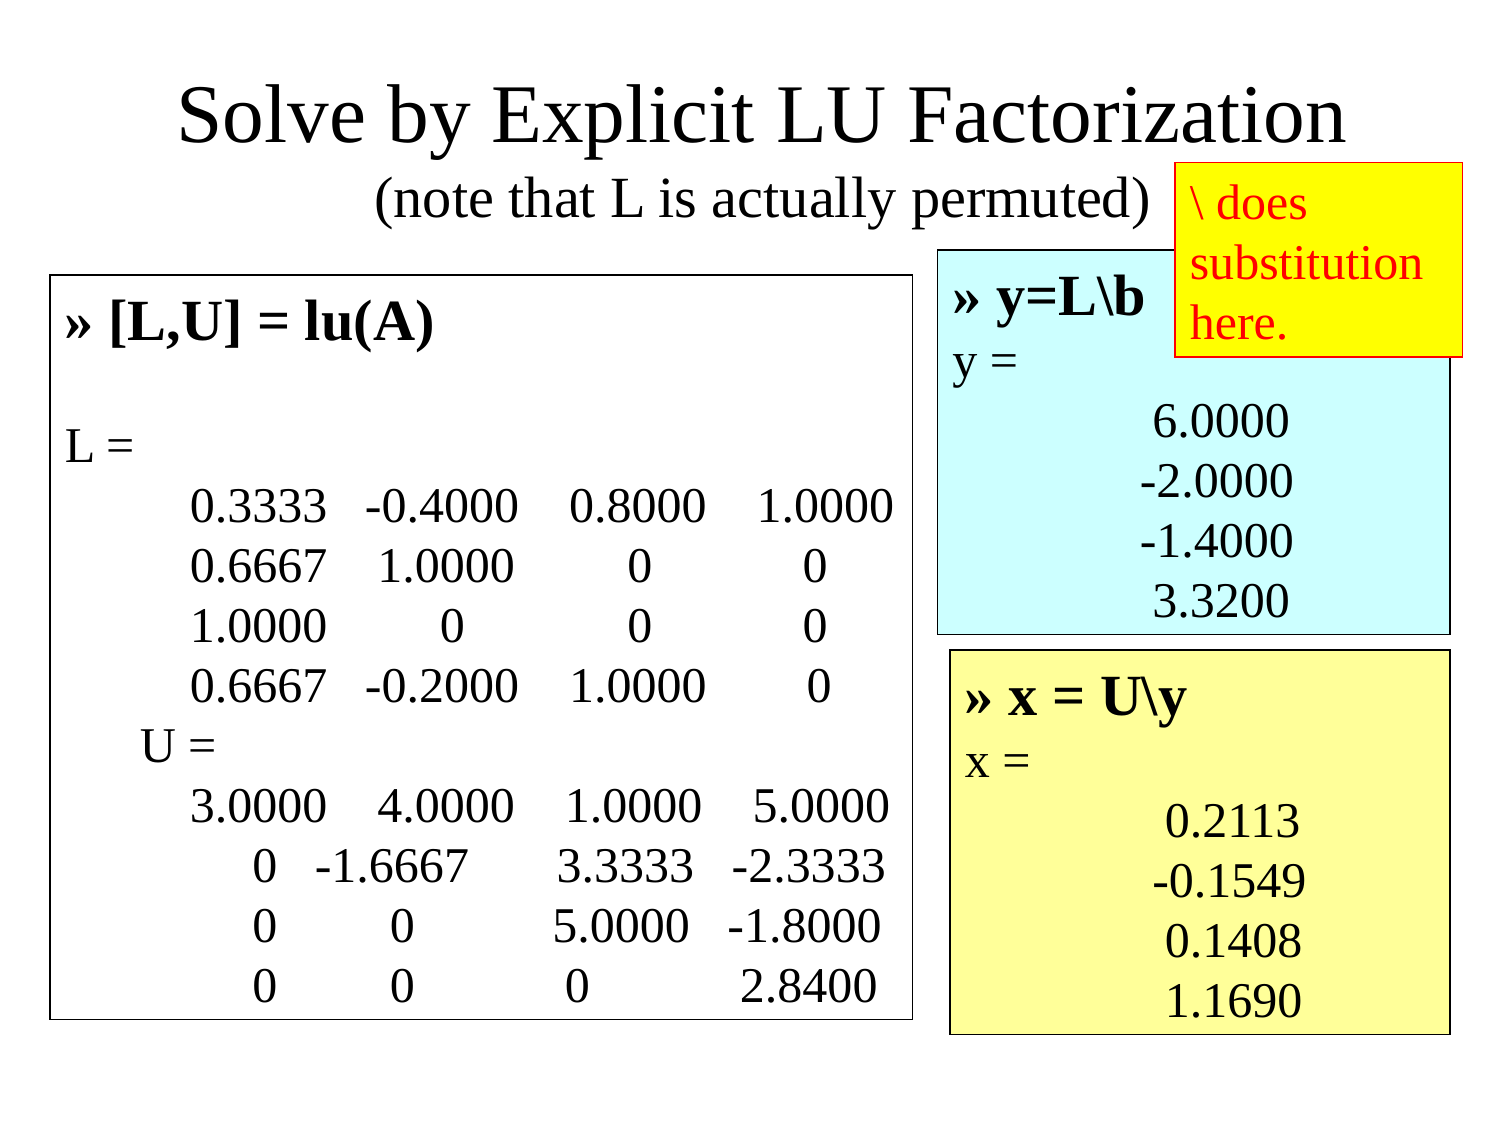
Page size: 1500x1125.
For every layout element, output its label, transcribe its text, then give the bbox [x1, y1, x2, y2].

title Solve by Explicit LU Factorization (note that L is actually permuted) [124, 49, 1401, 238]
text_box » x = U\y x = 0.2113 -0.1549 0.1408 1.1690 [950, 650, 1450, 1035]
text_box » y=L\b y = 6.0000 -2.0000 -1.4000 3.3200 [937, 249, 1450, 635]
text_box \ does substitution here. [1174, 162, 1463, 358]
text_box » [L,U] = lu(A) L = 0.3333 -0.4000 0.8000 1.0000 0.6667 1.0000 0 0 1.0000 0 0 0 0.6667 -0.2000 1.0000 0 U = 3.0000 4.0000 1.0000 5.0000 0 -1.6667 3.3333 -2.3333 0 0 5.0000 -1.8000 0 0 0 2.8400 [50, 275, 913, 1020]
